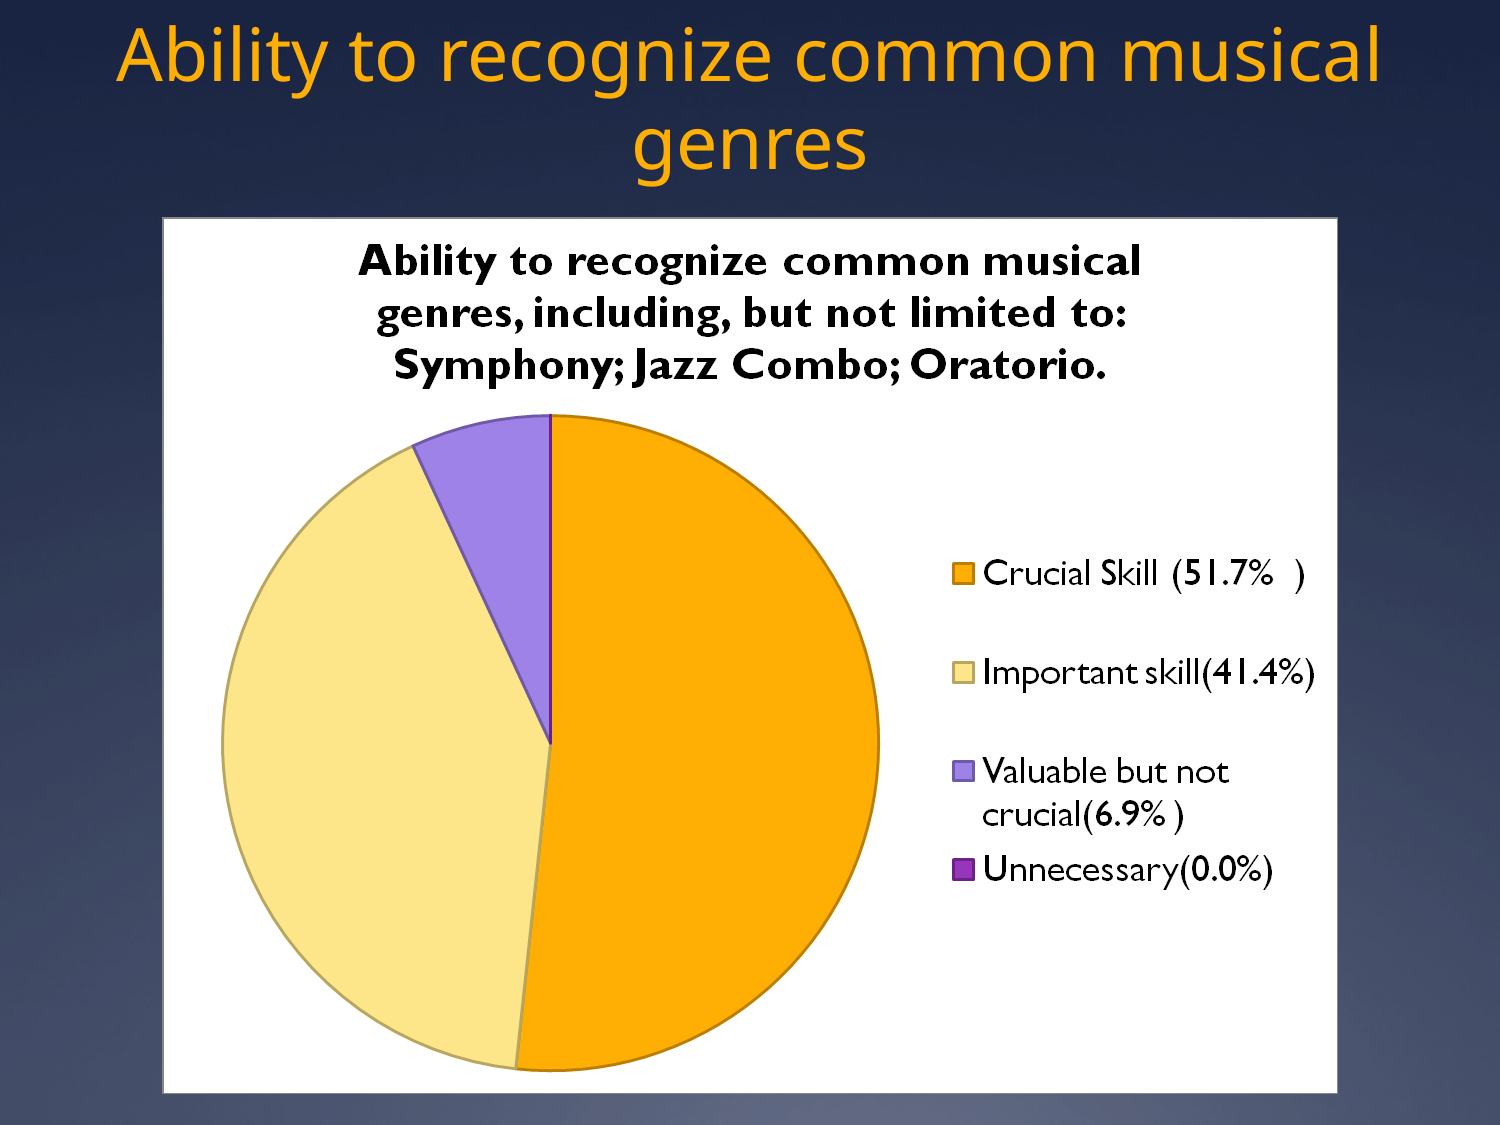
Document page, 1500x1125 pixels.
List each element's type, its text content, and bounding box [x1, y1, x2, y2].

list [161, 216, 1339, 1095]
title Ability to recognize common musical genres [100, 0, 1400, 193]
